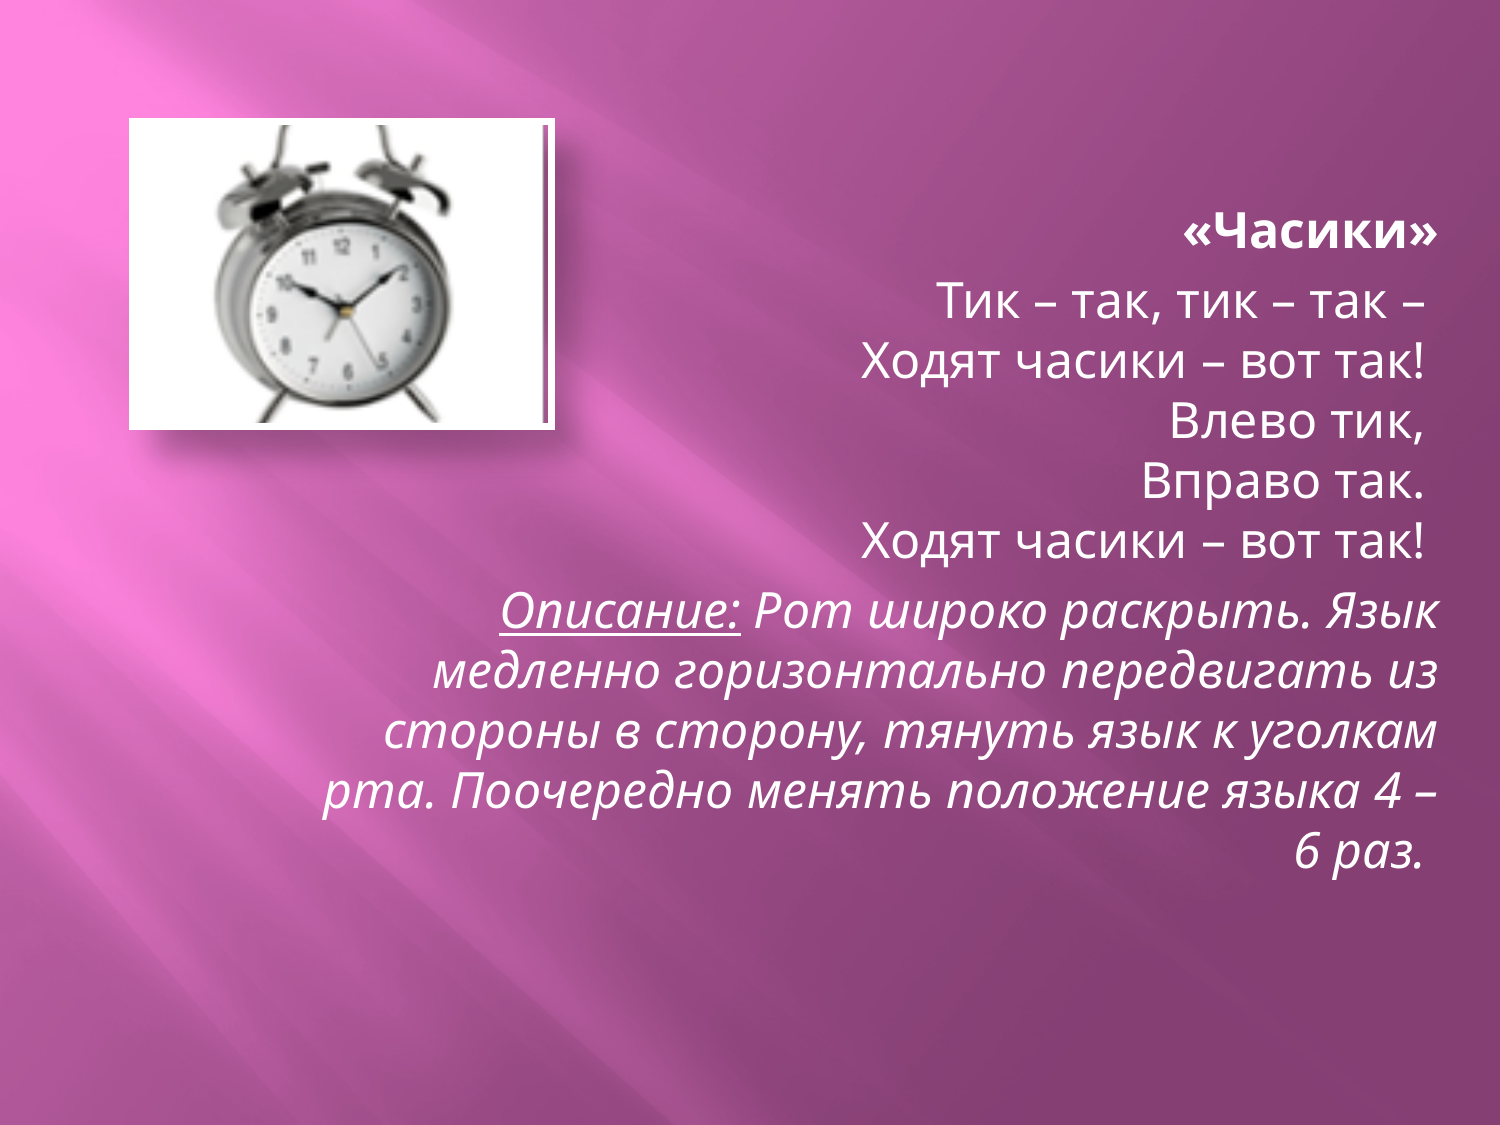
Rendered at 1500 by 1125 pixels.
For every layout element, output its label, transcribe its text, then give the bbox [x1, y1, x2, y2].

picture [135, 125, 548, 423]
list «Часики» Тик – так, тик – так – Ходят часики – вот так! Влево тик, Вправо так. Ходят часики – вот так! Описание: Рот широко раскрыть. Язык медленно горизонтально передвигать из стороны в сторону, тянуть язык к уголкам рта. Поочередно менять положение языка 4 – 6 раз. [300, 191, 1447, 1071]
